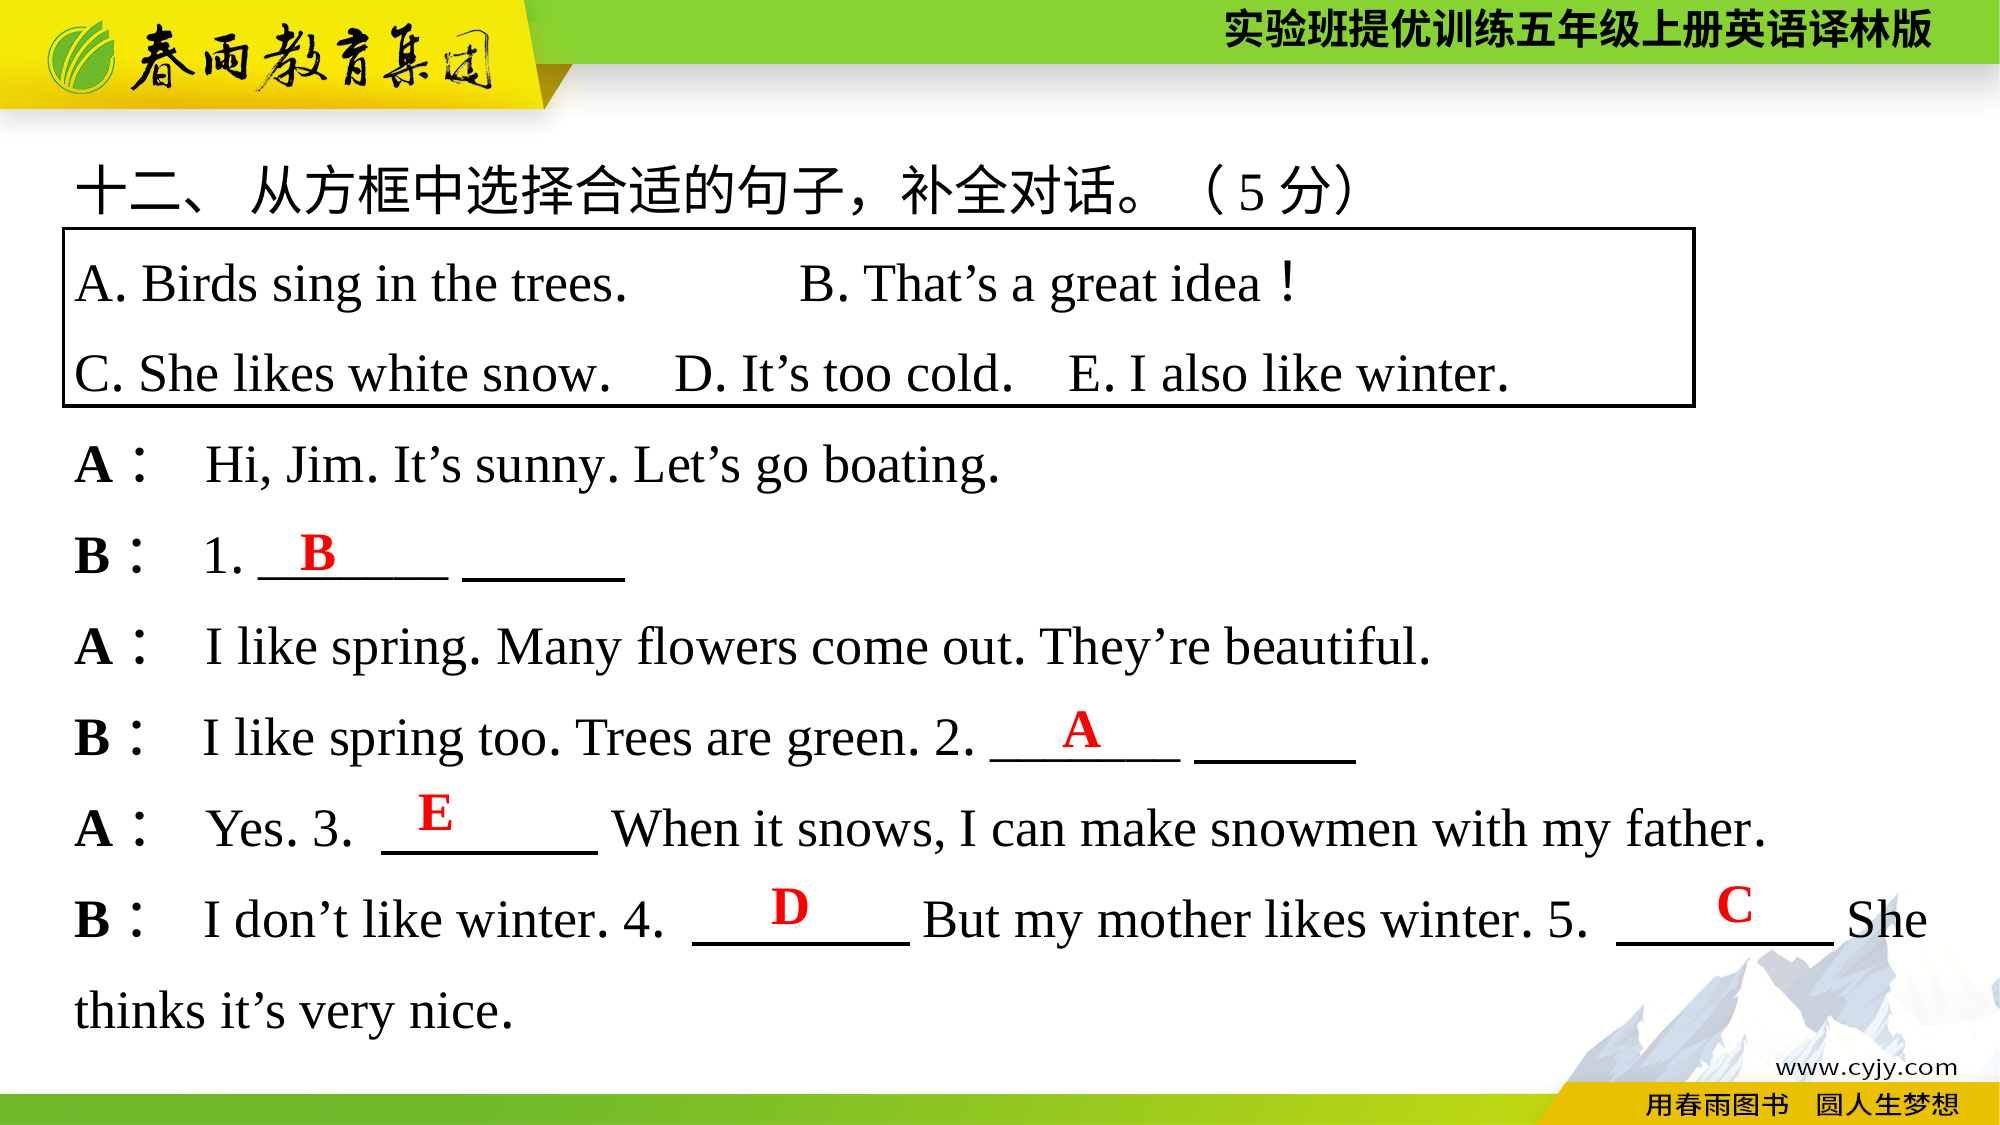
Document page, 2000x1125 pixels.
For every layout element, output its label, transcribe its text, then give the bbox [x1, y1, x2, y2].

text_box D [756, 863, 826, 944]
list 十二、 从方框中选择合适的句子，补全对话。（5分） A. Birds sing in the trees. B. That’s a great idea！ C. She likes white snow. D. It’s too cold. E. I also like winter. A： Hi, Jim. It’s sunny. Let’s go boating. B： 1. _______ A： I like spring. Many flowers come out. They’re beautiful. B： I like spring too. Trees are green. 2. _______ A： Yes. 3. When it snows, I can make snowmen with my father. B： I don’t like winter. 4. But my mother likes winter. 5. She thinks it’s very nice. [59, 122, 1944, 1057]
picture [0, 0, 2000, 1125]
text_box A [1047, 686, 1117, 766]
text_box E [403, 768, 470, 849]
text_box B [285, 508, 352, 589]
text_box C [1701, 861, 1772, 941]
text_box [63, 228, 1694, 407]
